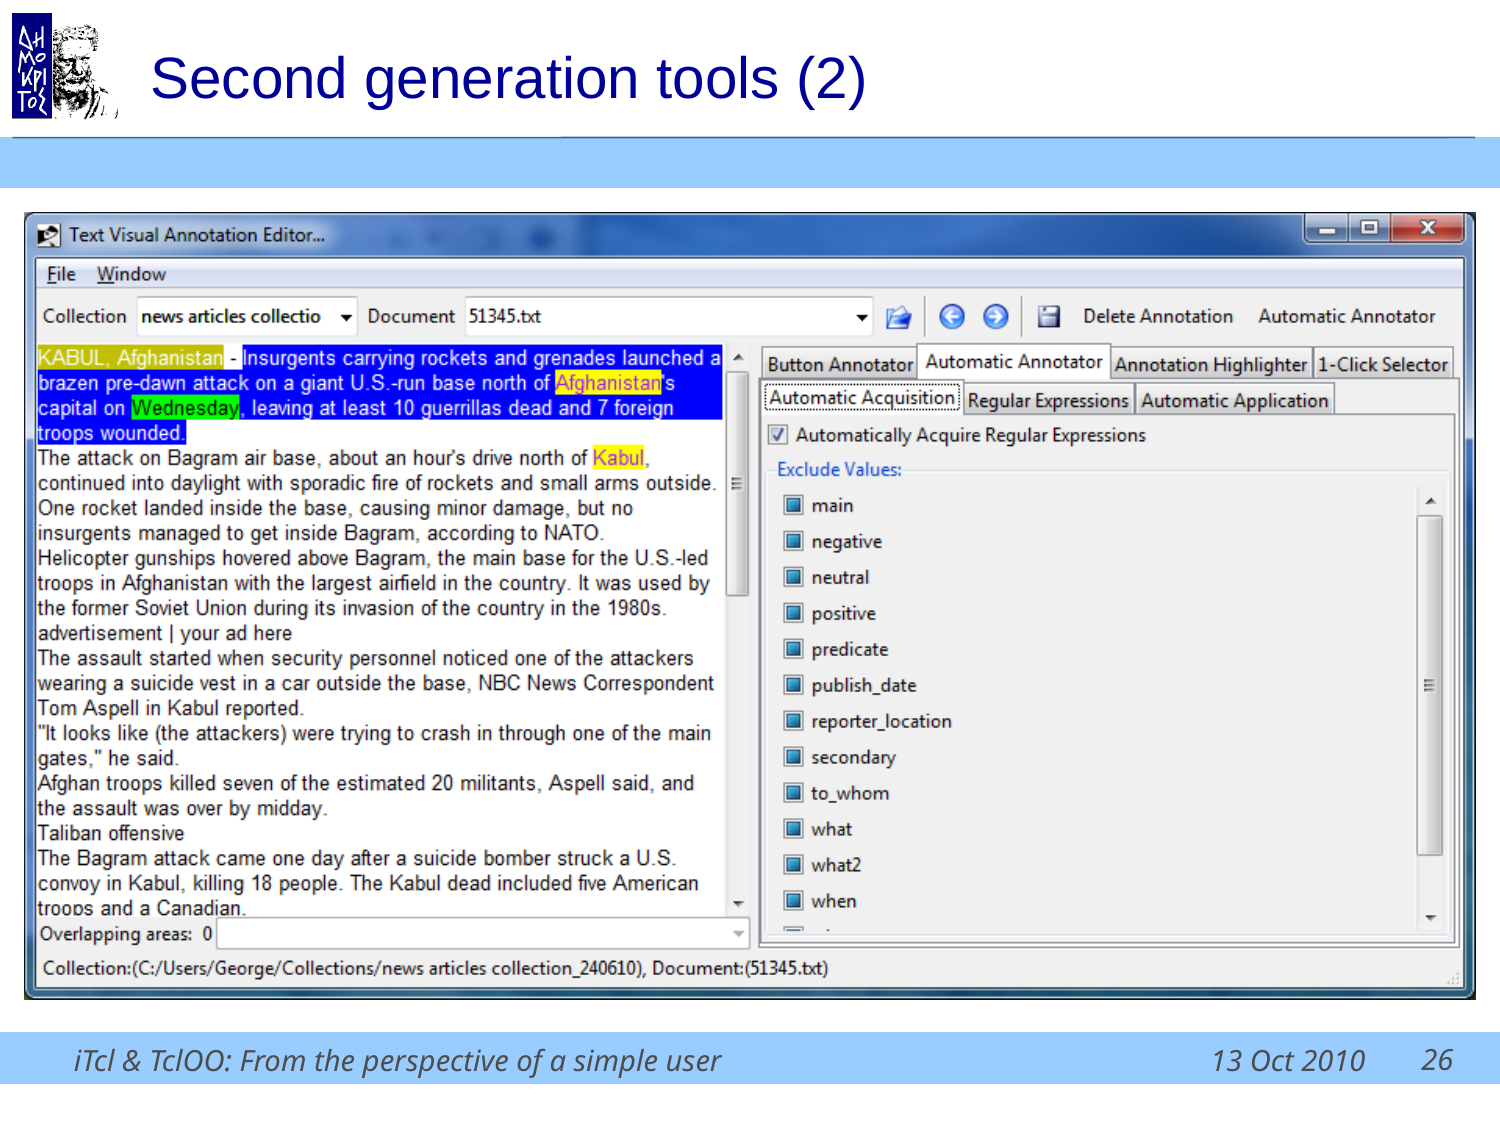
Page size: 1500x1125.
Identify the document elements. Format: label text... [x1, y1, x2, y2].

footer iTcl & TclOO: From the perspective of a simple user [58, 1034, 1190, 1086]
picture [11, 13, 118, 120]
slide_number 26 [1399, 1033, 1476, 1084]
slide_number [1190, 1034, 1381, 1086]
title Second generation tools (2) [135, 12, 1476, 138]
picture [23, 212, 1477, 1001]
